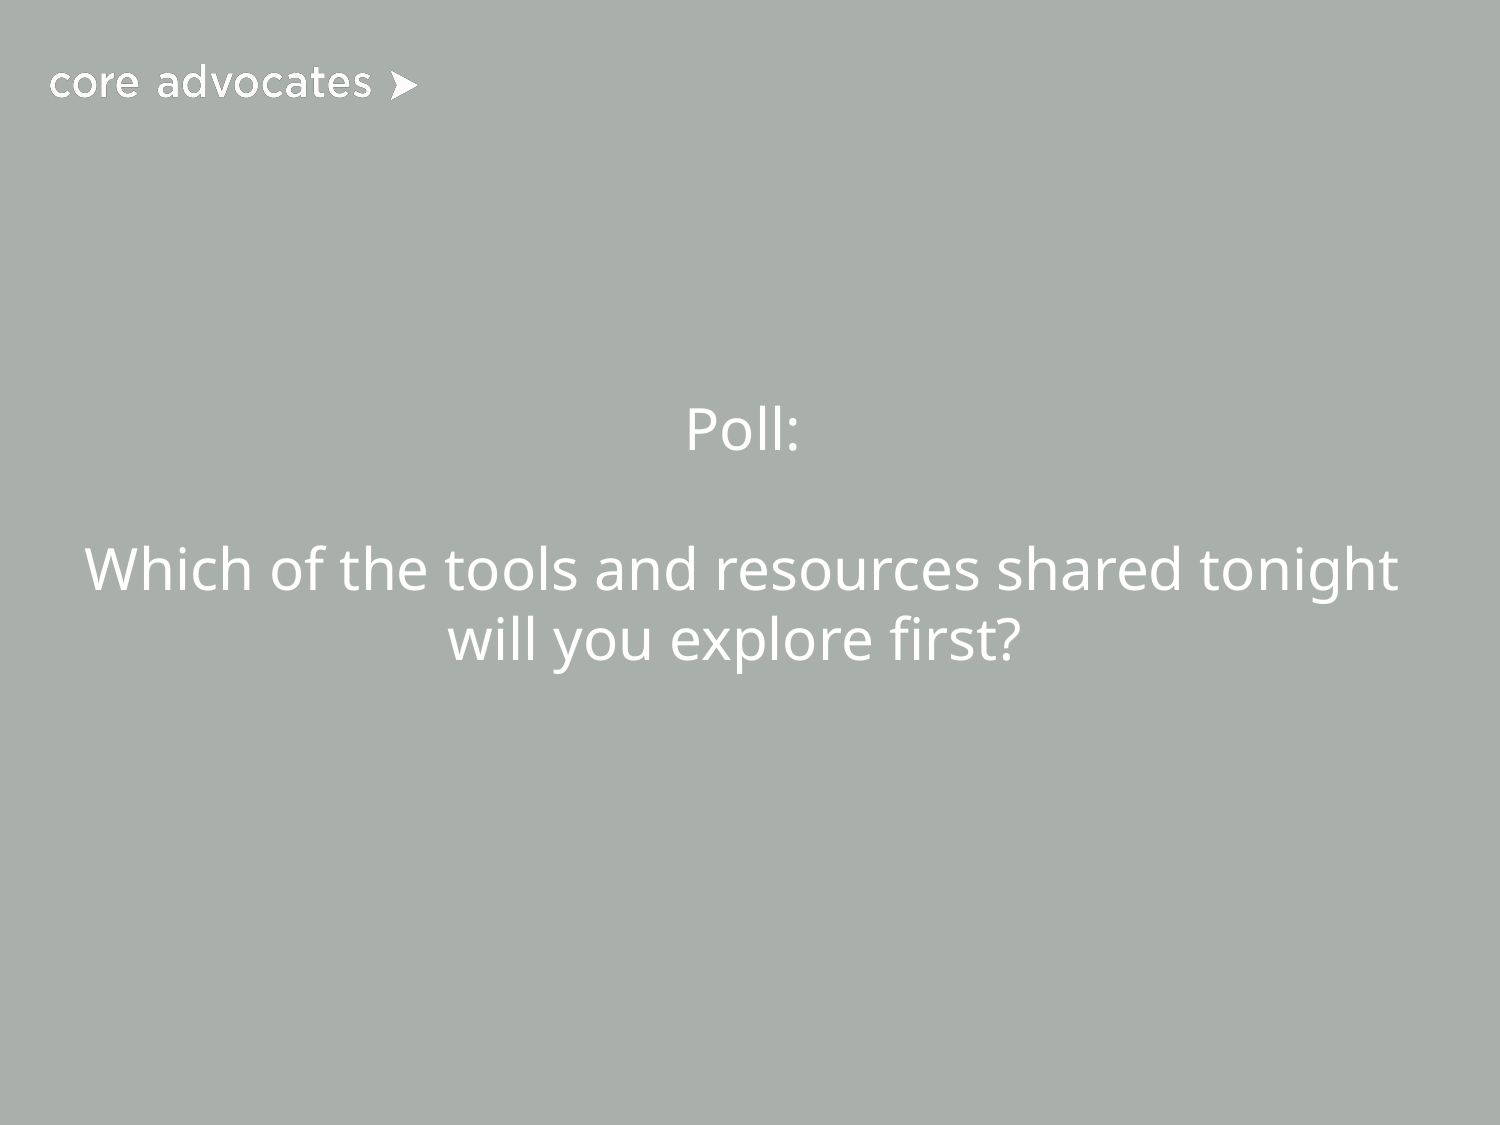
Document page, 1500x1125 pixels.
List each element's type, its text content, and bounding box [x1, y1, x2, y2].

title Poll: Which of the tools and resources shared tonight will you explore first? [35, 400, 1450, 735]
picture [50, 64, 417, 100]
